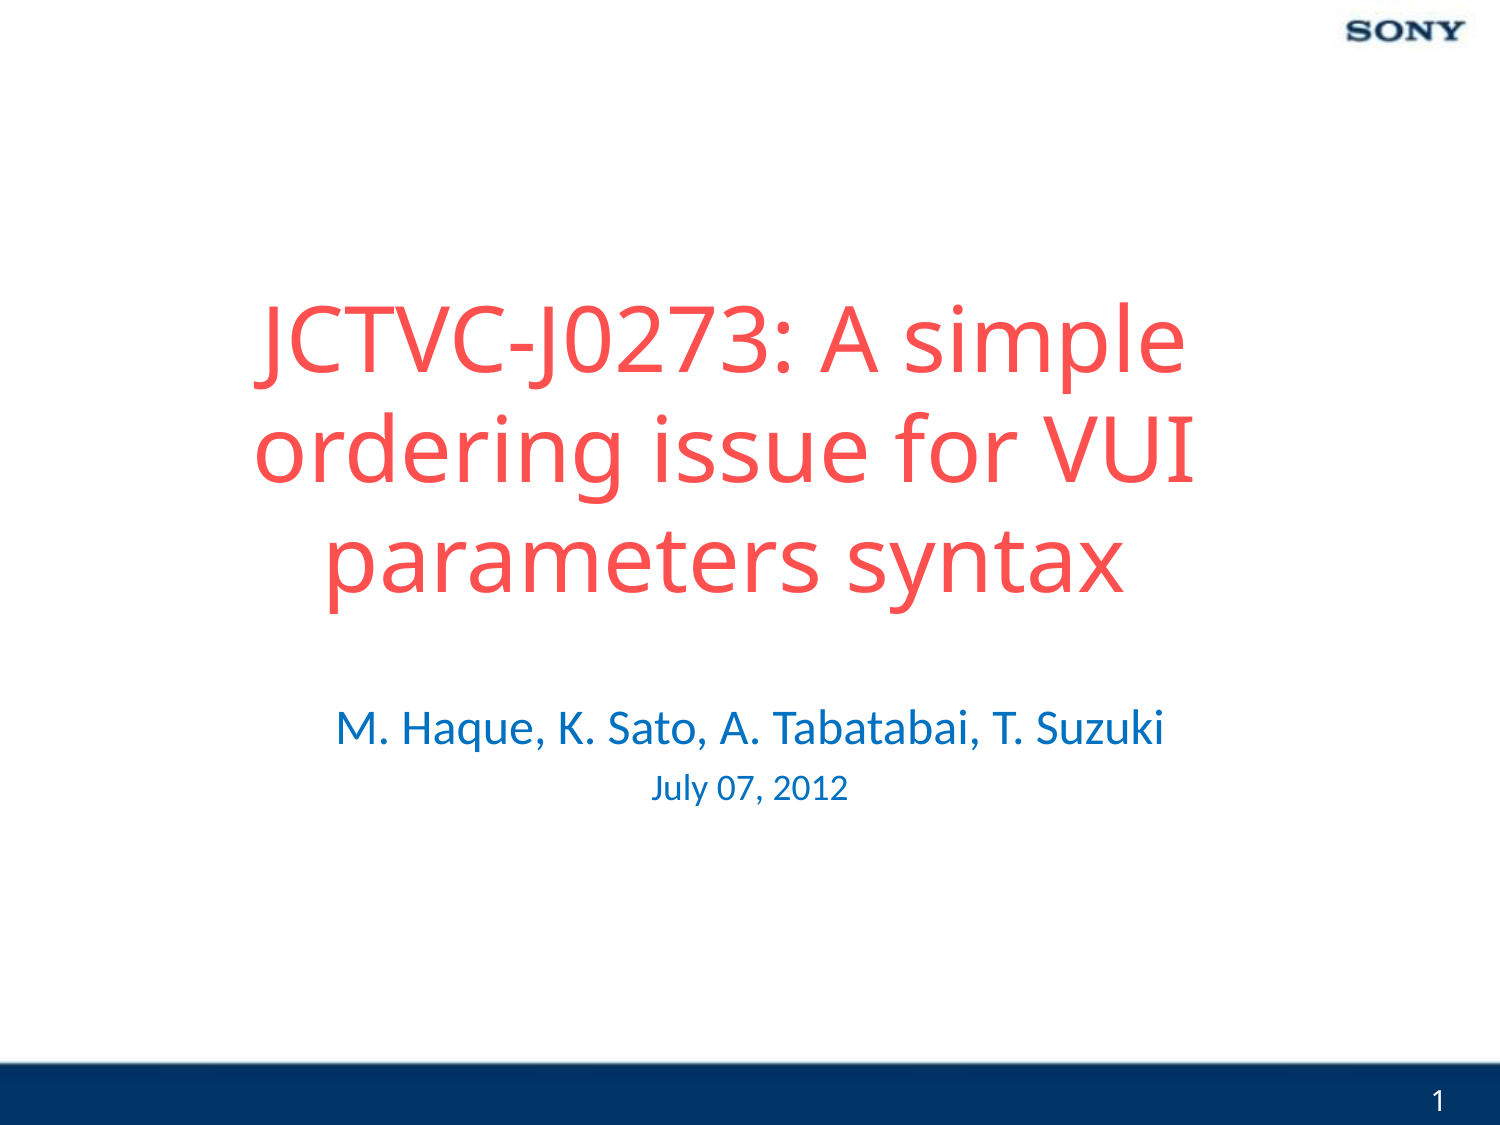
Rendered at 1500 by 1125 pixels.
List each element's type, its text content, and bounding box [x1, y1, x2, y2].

text_box JCTVC-J0273: A simple ordering issue for VUI parameters syntax [87, 273, 1363, 618]
text_box M. Haque, K. Sato, A. Tabatabai, T. Suzuki July 07, 2012 [200, 687, 1300, 863]
picture [0, 0, 1500, 1125]
slide_number 1 [1212, 1074, 1463, 1125]
